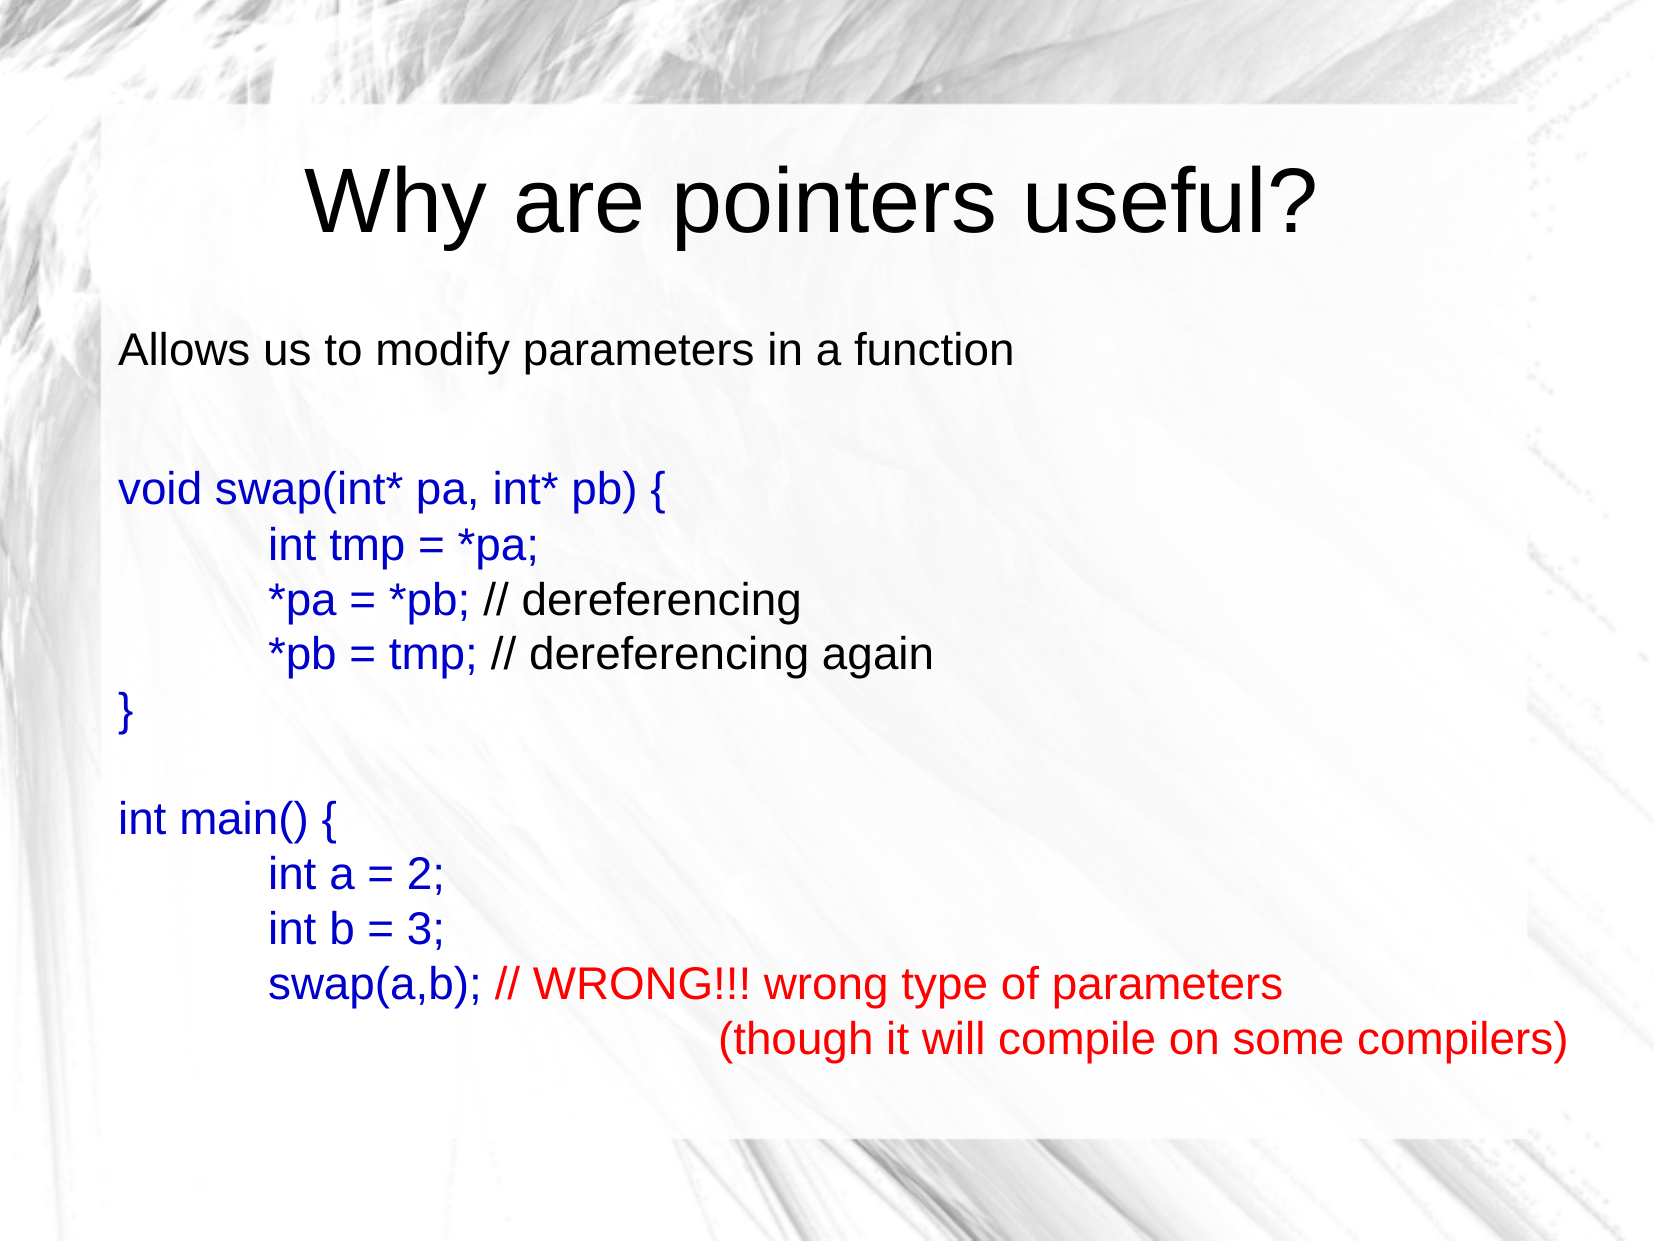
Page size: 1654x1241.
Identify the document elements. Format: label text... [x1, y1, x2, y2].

title Why are pointers useful? [118, 112, 1506, 281]
list Allows us to modify parameters in a function void swap(int* pa, int* pb) { int tmp = *pa; *pa = *pb; // dereferencing *pb = tmp; // dereferencing again } int main() { int a = 2; int b = 3; swap(a,b); // WRONG!!! wrong type of parameters (though it will compile on some compilers) [118, 319, 1571, 1159]
picture [0, 0, 1654, 1241]
